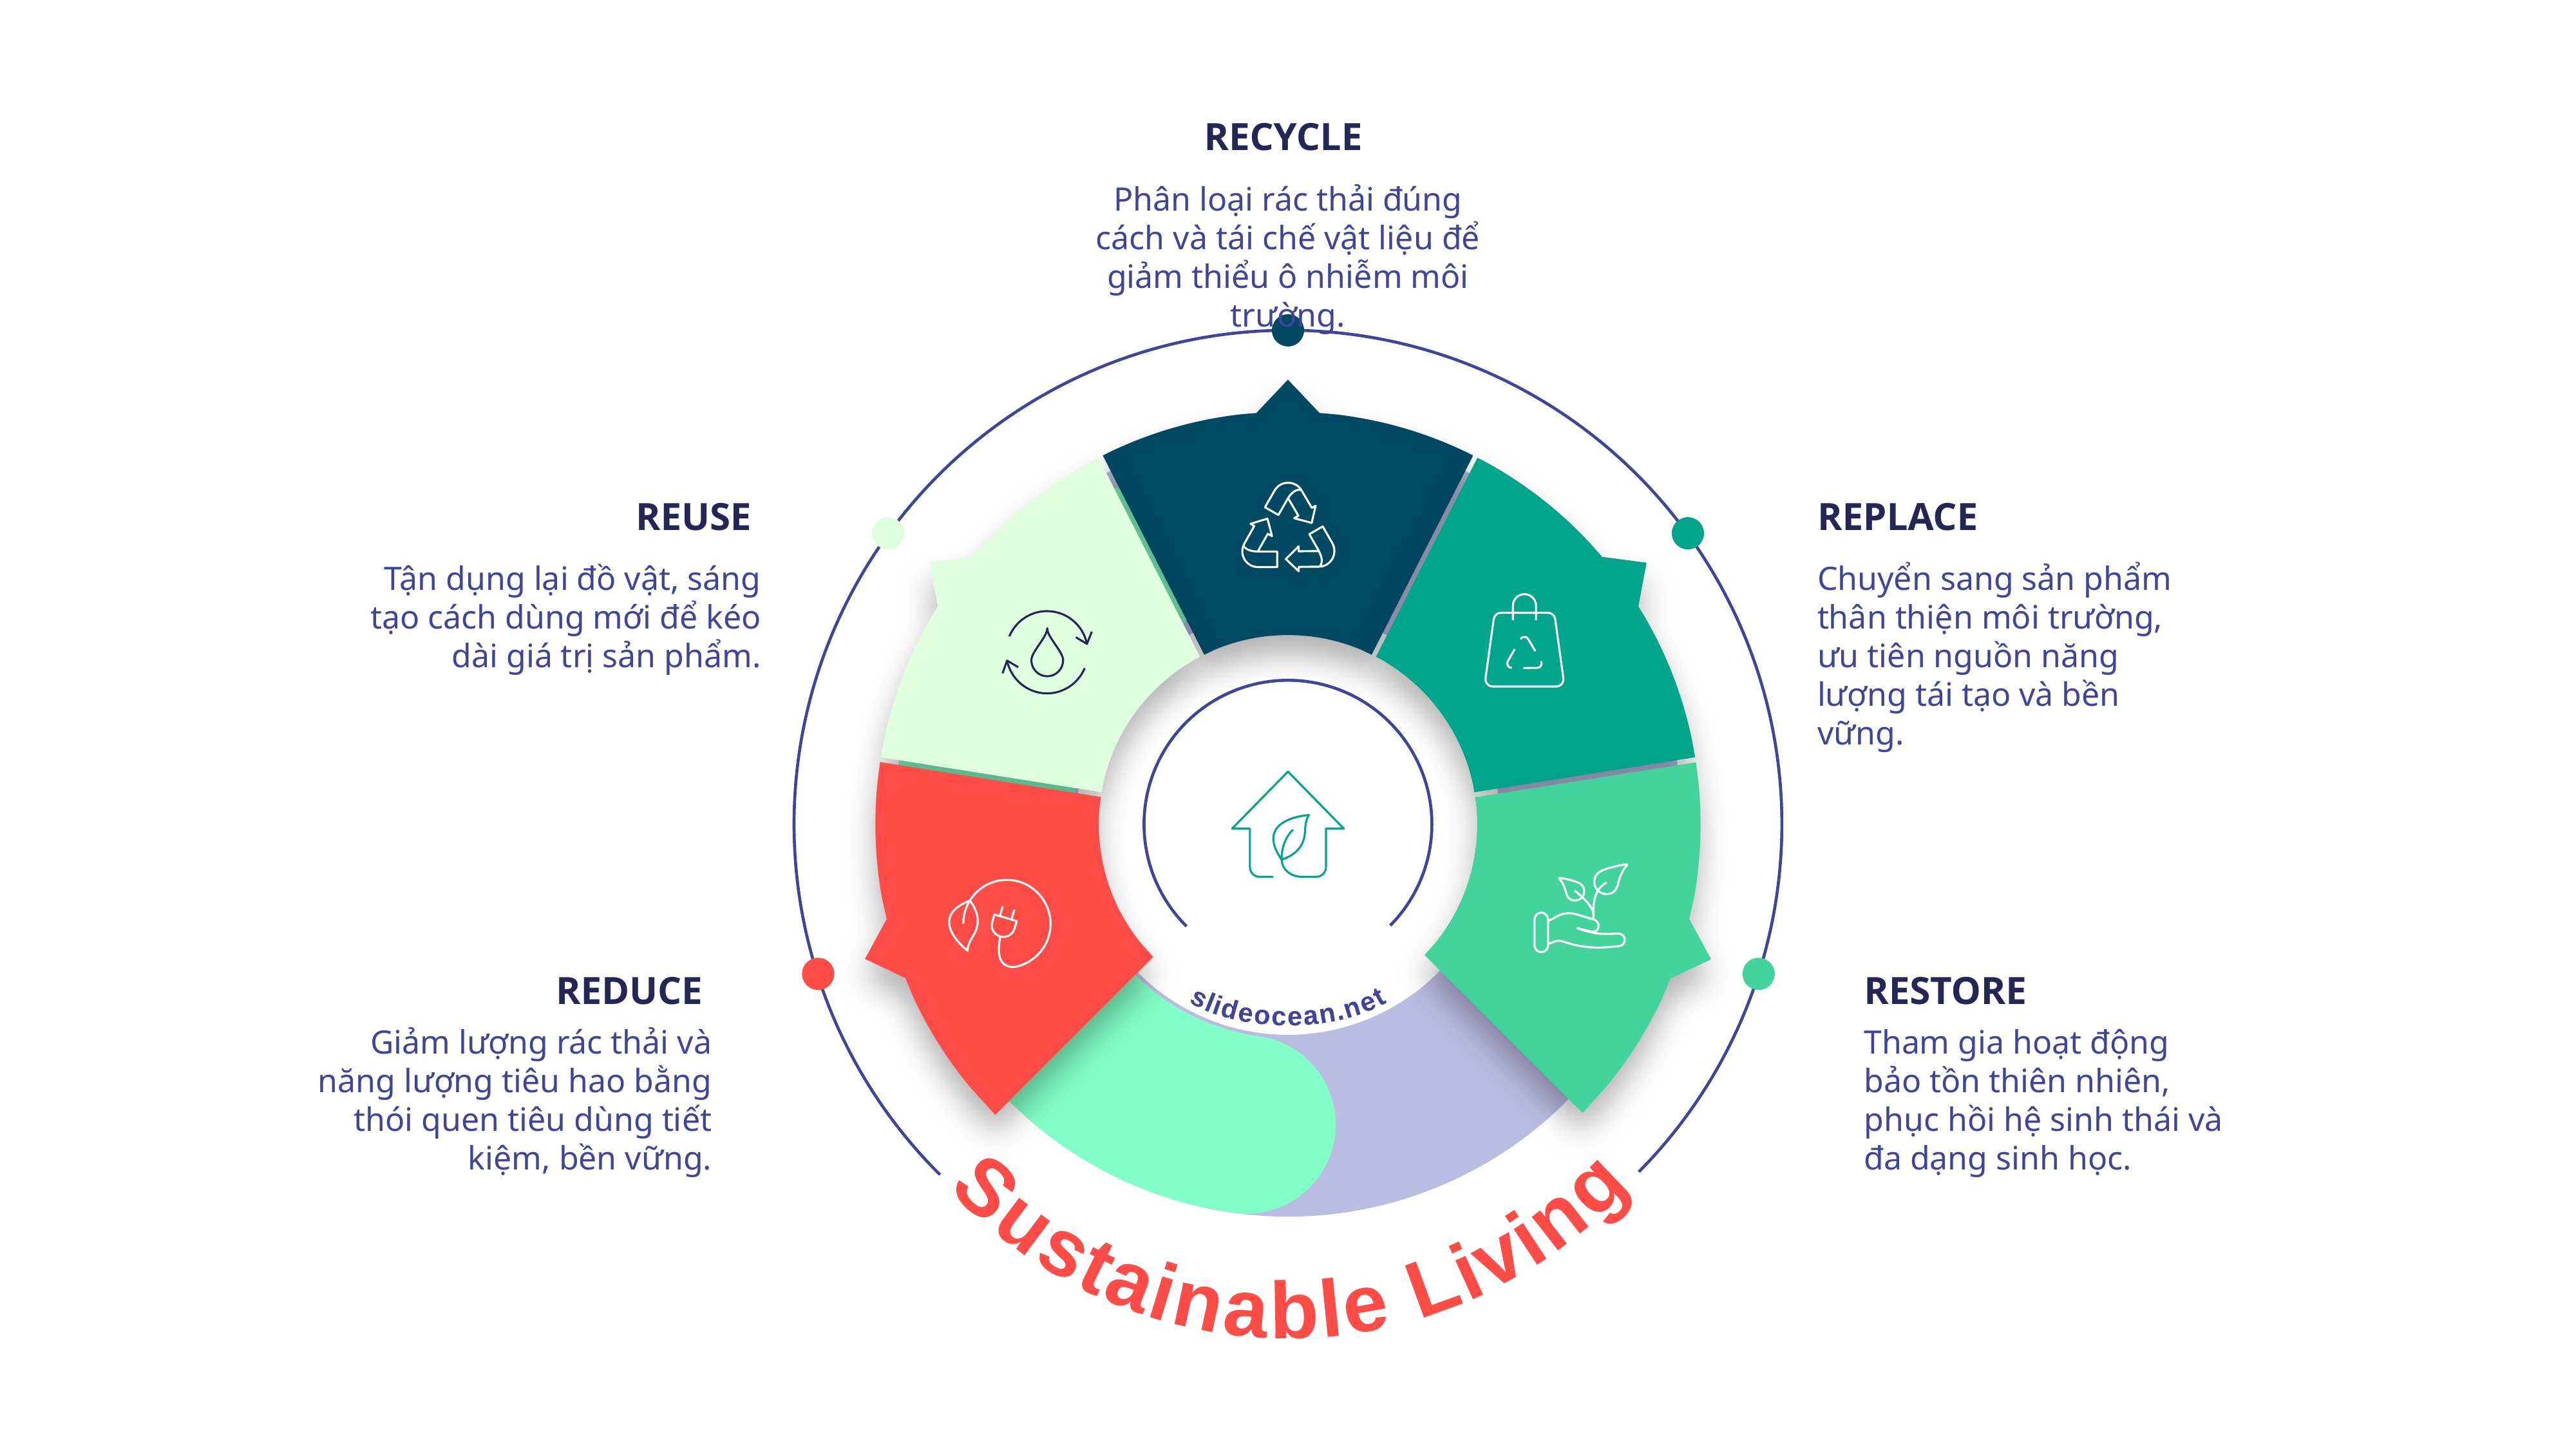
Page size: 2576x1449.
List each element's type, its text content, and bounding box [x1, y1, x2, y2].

text_box REPLACE [1808, 488, 2134, 542]
text_box [1273, 338, 1303, 348]
text_box Tận dụng lại đồ vật, sáng tạo cách dùng mới để kéo dài giá trị sản phẩm. [332, 553, 771, 679]
text_box Phân loại rác thải đúng cách và tái chế vật liệu để giảm thiểu ô nhiễm môi trường. [1069, 173, 1507, 338]
text_box RESTORE [1854, 961, 2180, 1017]
text_box [800, 956, 836, 991]
text_box Chuyển sang sản phẩm thân thiện môi trường, ưu tiên nguồn năng lượng tái tạo và bền vững. [1808, 553, 2210, 756]
text_box RECYCLE [1125, 108, 1451, 162]
text_box [991, 338, 1585, 428]
text_box REDUCE [396, 961, 722, 1017]
text_box [1741, 956, 1776, 991]
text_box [893, 428, 1683, 1217]
text_box [1683, 516, 1705, 551]
text_box Tham gia hoạt động bảo tồn thiên nhiên, phục hồi hệ sinh thái và đa dạng sinh học. [1854, 1017, 2244, 1182]
text_box [793, 547, 893, 1122]
text_box Giảm lượng rác thải và năng lượng tiêu hao bằng thói quen tiêu dùng tiết kiệm, bền vững. [300, 1017, 722, 1182]
text_box [1683, 547, 1783, 1122]
text_box REUSE [445, 488, 771, 542]
text_box [871, 516, 893, 551]
